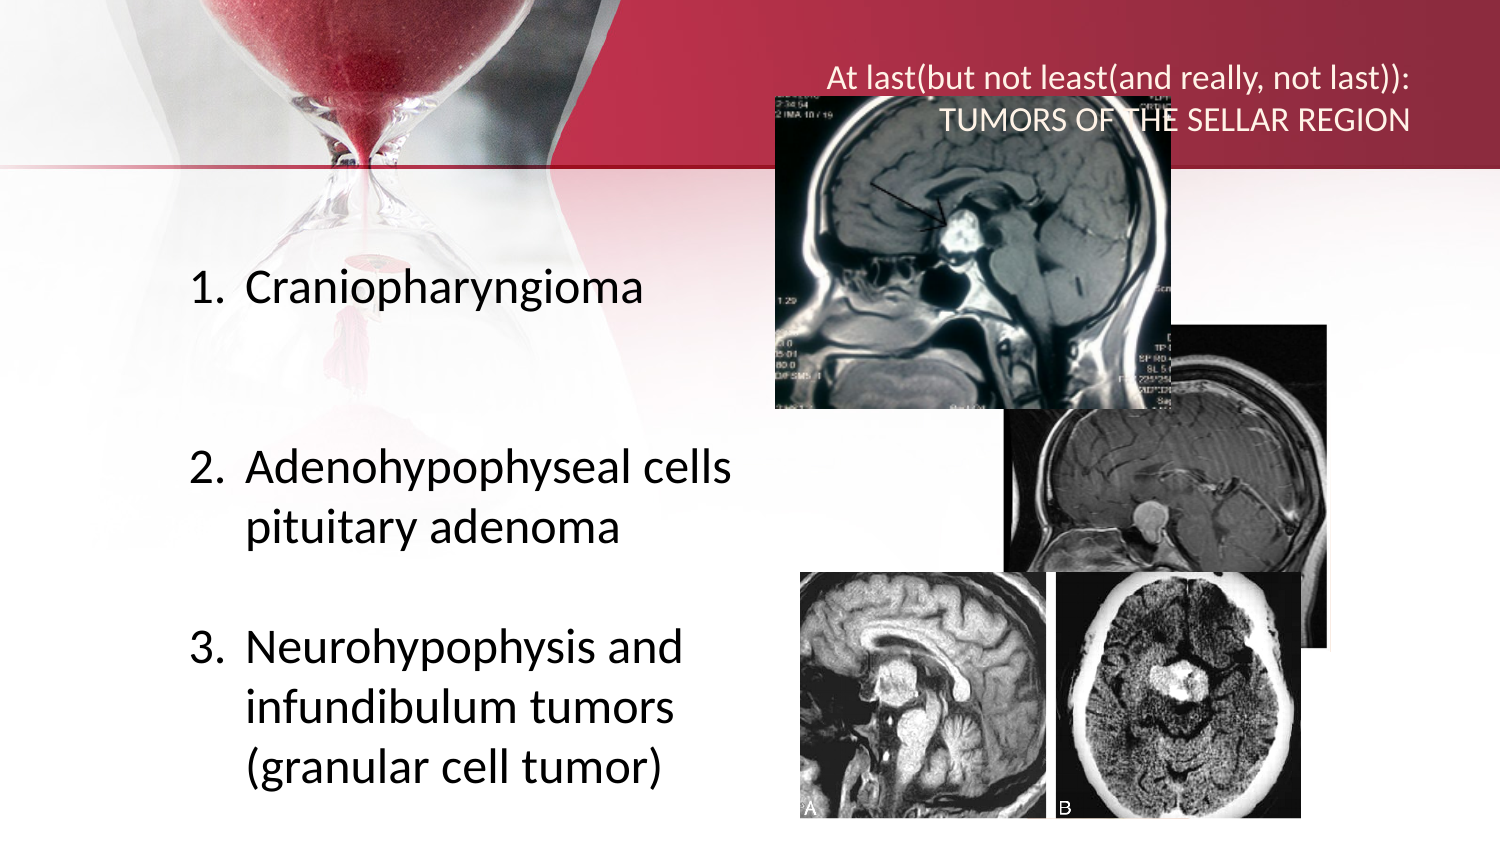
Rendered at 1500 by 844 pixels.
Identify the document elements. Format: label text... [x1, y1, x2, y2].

picture [0, 0, 1500, 844]
title At last(but not least(and really, not last)): TUMORS OF THE SELLAR REGION [73, 46, 1427, 147]
text_box Craniopharyngioma Adenohypophyseal cells pituitary adenoma Neurohypophysis and infundibulum tumors (granular cell tumor) [173, 246, 917, 844]
